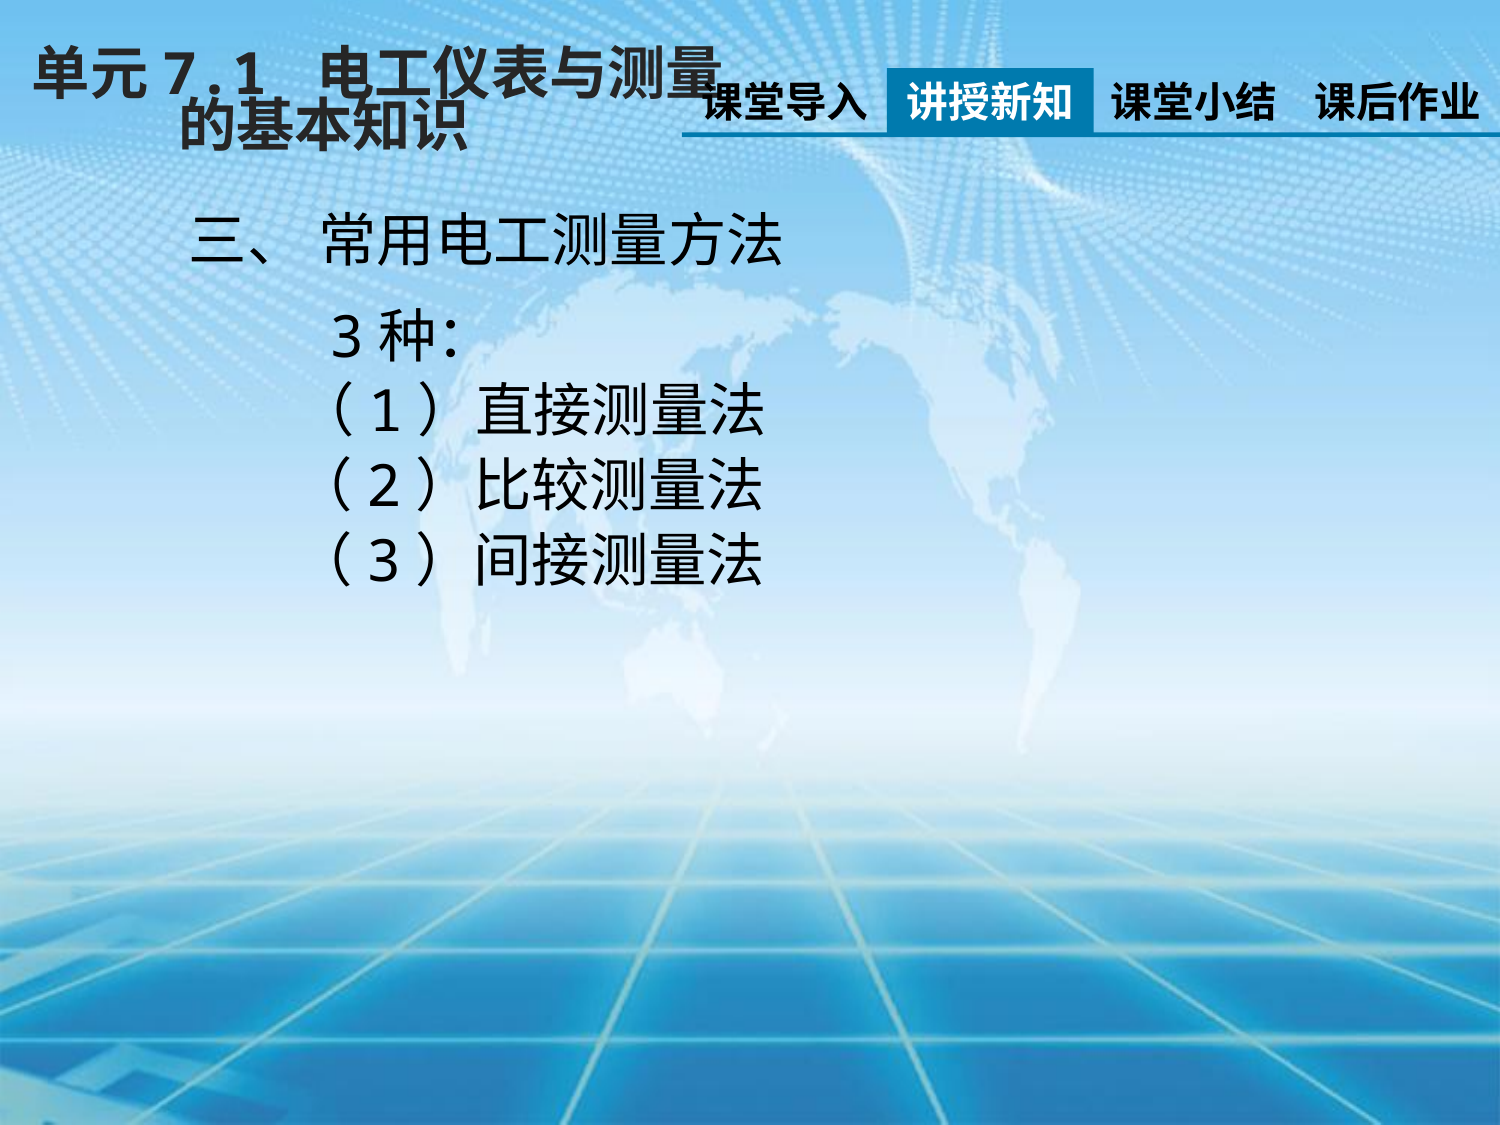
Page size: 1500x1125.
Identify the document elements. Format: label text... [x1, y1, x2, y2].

picture [0, 0, 1500, 1125]
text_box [16, 46, 1500, 168]
text_box 三、 常用电工测量方法 [174, 195, 984, 281]
text_box 3种： （1）直接测量法 （2）比较测量法 （3）间接测量法 [174, 299, 1309, 852]
